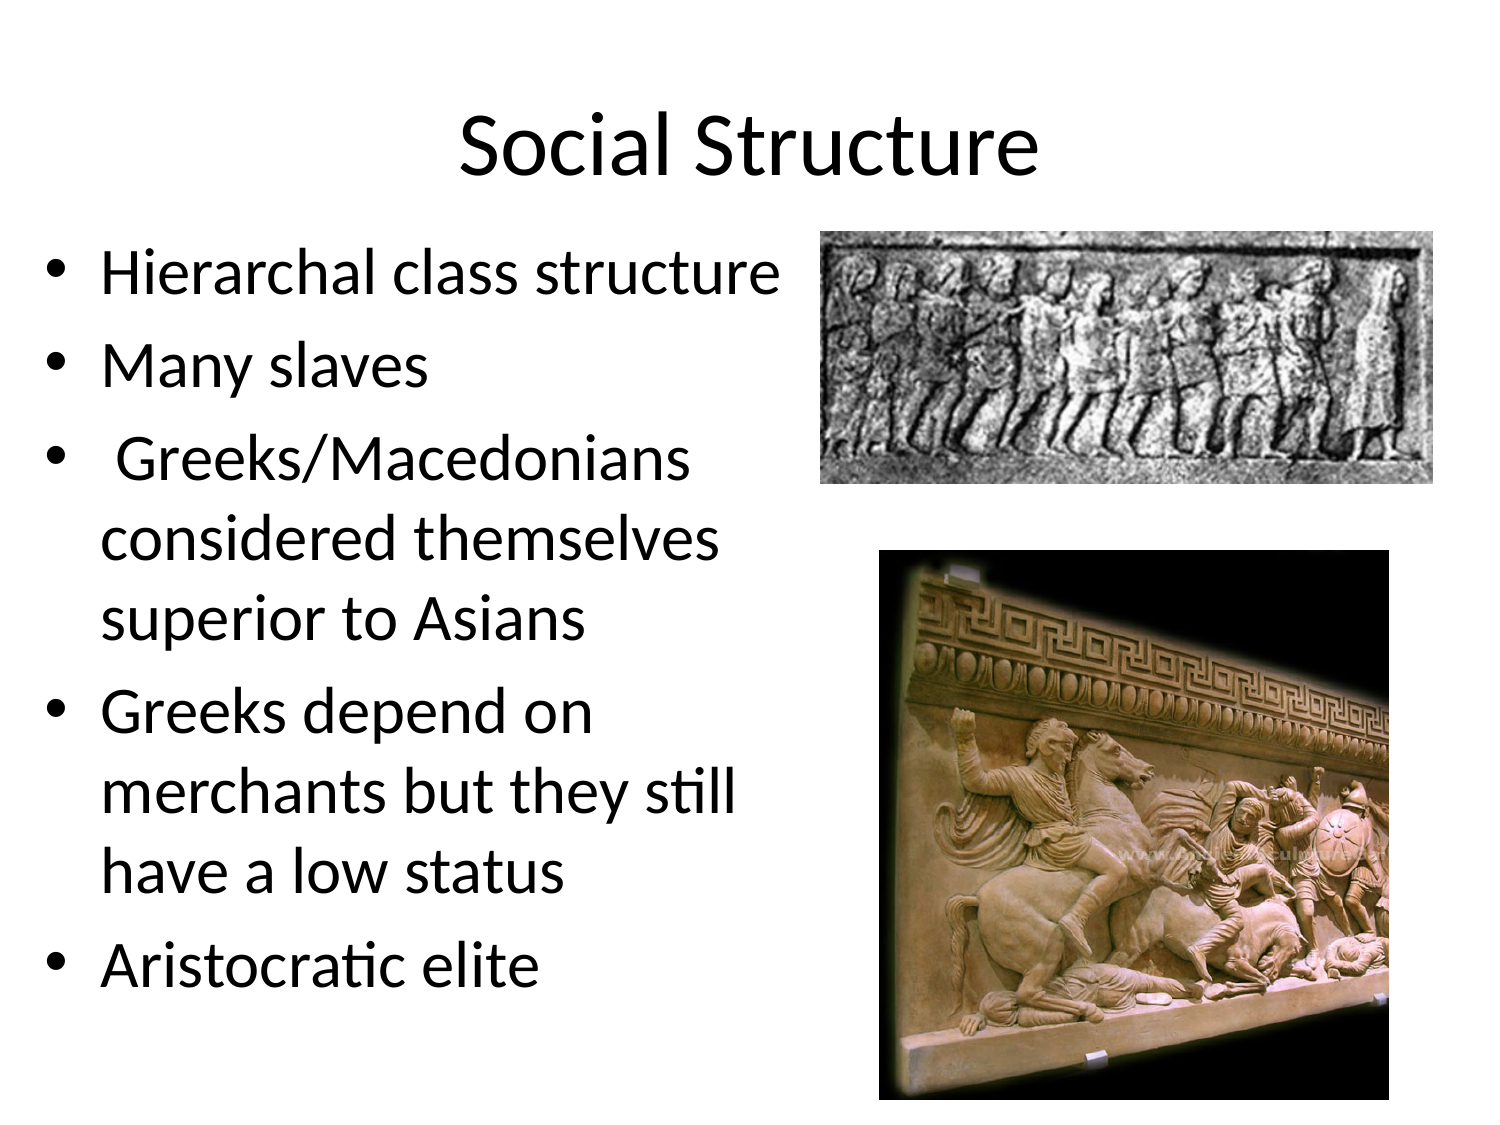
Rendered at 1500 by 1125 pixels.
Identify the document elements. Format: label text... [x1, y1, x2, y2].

list Hierarchal class structure Many slaves Greeks/Macedonians considered themselves superior to Asians Greeks depend on merchants but they still have a low status Aristocratic elite [29, 219, 857, 1107]
picture [820, 231, 1433, 484]
picture [879, 550, 1390, 1100]
title Social Structure [74, 44, 1426, 230]
